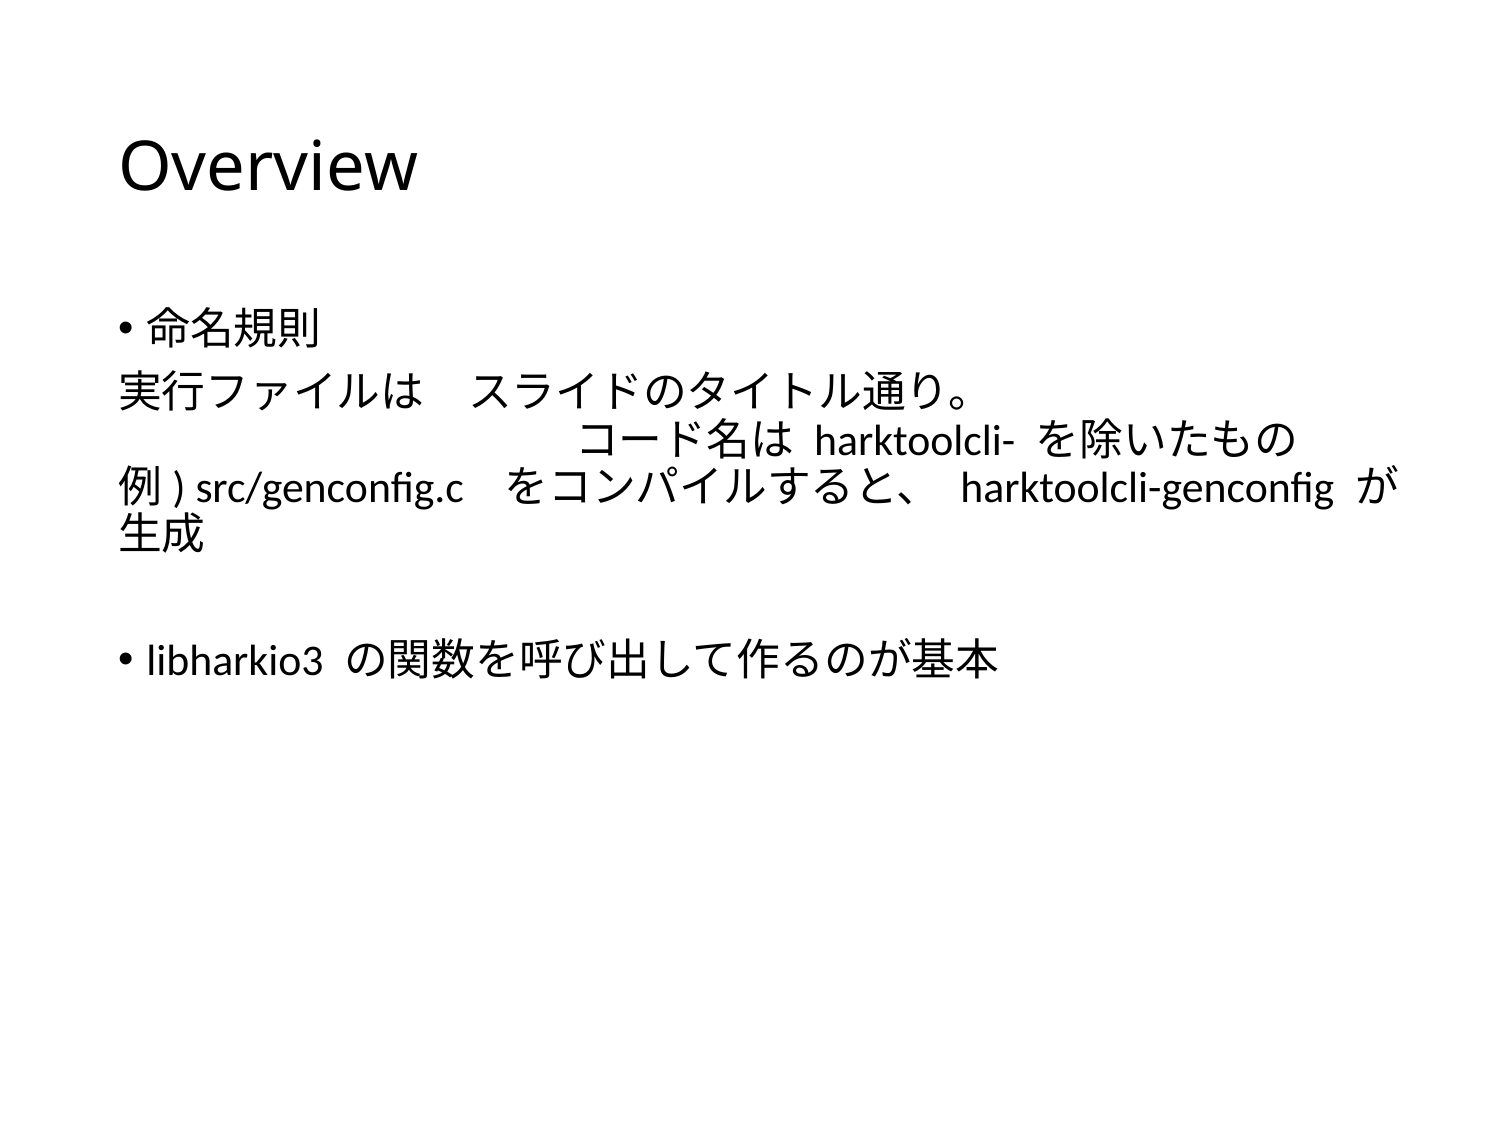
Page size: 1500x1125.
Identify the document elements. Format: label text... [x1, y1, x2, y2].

title Overview [103, 59, 1397, 278]
list 命名規則 実行ファイルは スライドのタイトル通り。 コード名は harktoolcli- を除いたもの 例) src/genconfig.c をコンパイルすると、 harktoolcli-genconfig が生成 libharkio3 の関数を呼び出して作るのが基本 [103, 299, 1442, 1014]
